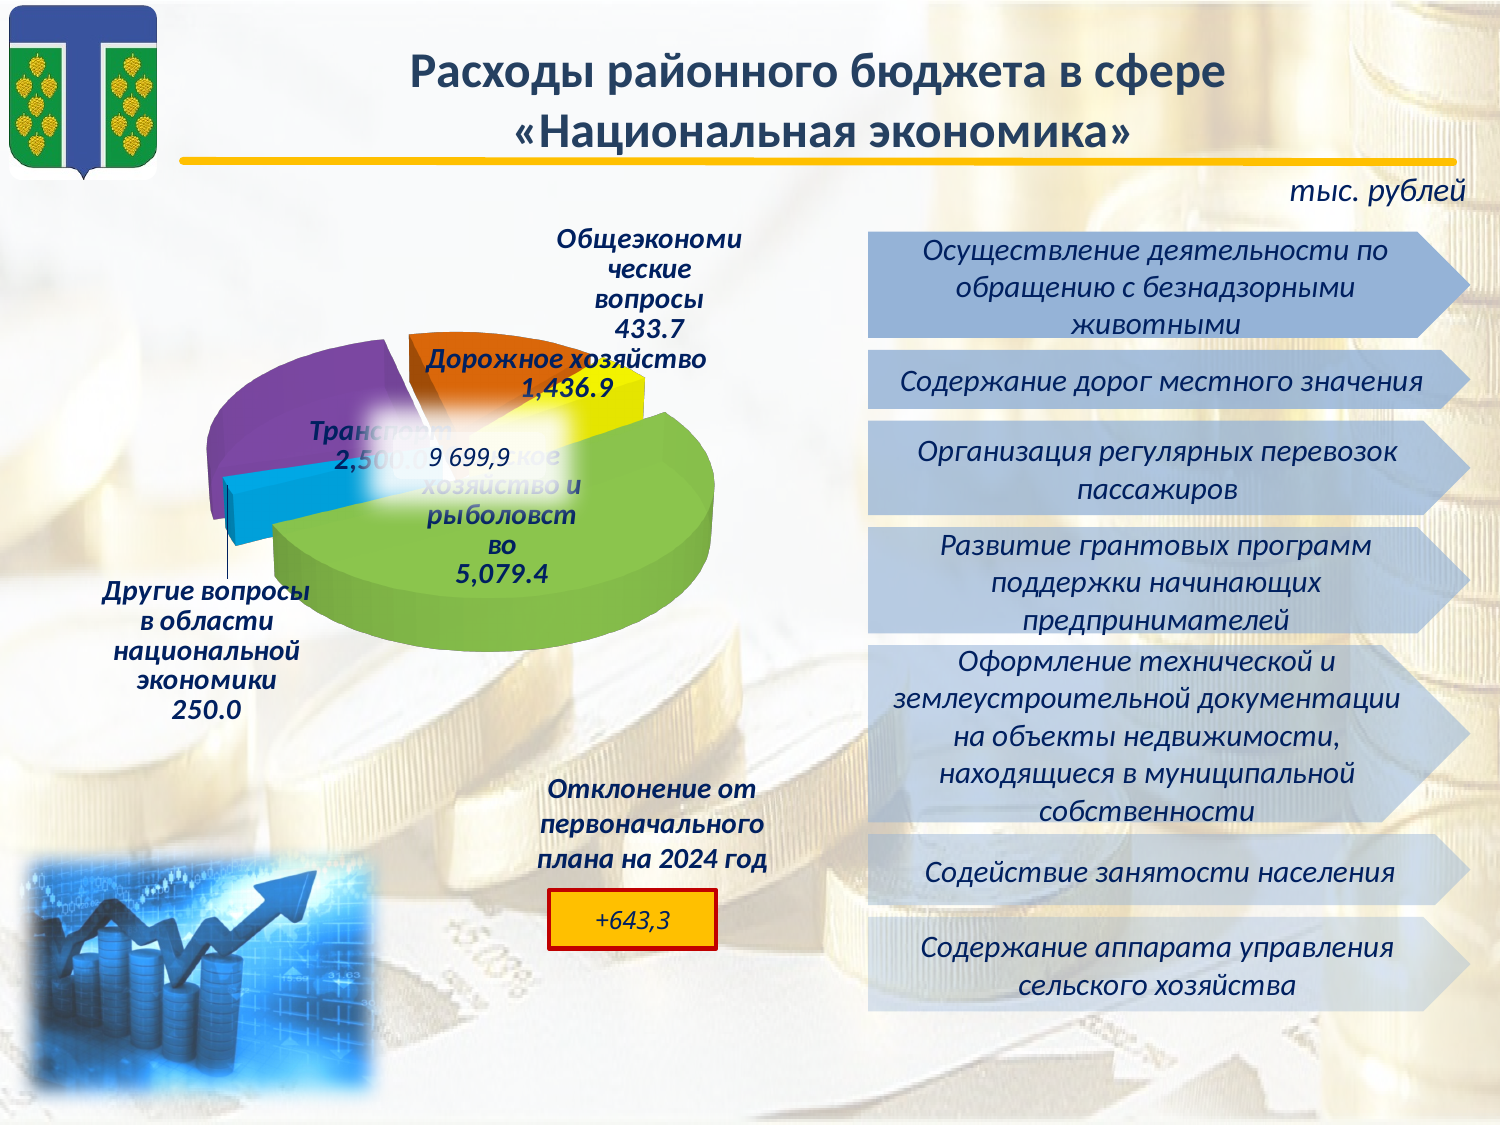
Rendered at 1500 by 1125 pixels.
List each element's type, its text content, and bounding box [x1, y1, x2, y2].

picture [11, 842, 390, 1111]
text_box Оформление технической и землеустроительной документации на объекты недвижимости, находящиеся в муниципальной собственности [956, 643, 1473, 825]
text_box +643,3 [547, 888, 718, 951]
text_box Осуществление деятельности по обращению с безнадзорными животными [956, 229, 1473, 341]
text_box Развитие грантовых программ поддержки начинающих предпринимателей [956, 524, 1473, 636]
chart [0, 195, 951, 827]
text_box тыс. рублей [1274, 160, 1500, 216]
text_box Содействие занятости населения [866, 832, 1473, 908]
title Расходы районного бюджета в сфере «Национальная экономика» [183, 45, 1454, 149]
text_box Содержание аппарата управления сельского хозяйства [866, 914, 1473, 1014]
text_box Содержание дорог местного значения [956, 347, 1473, 411]
text_box Организация регулярных перевозок пассажиров [956, 418, 1473, 518]
picture [8, 5, 158, 181]
text_box Отклонение от первоначального плана на 2024 год [498, 834, 806, 882]
